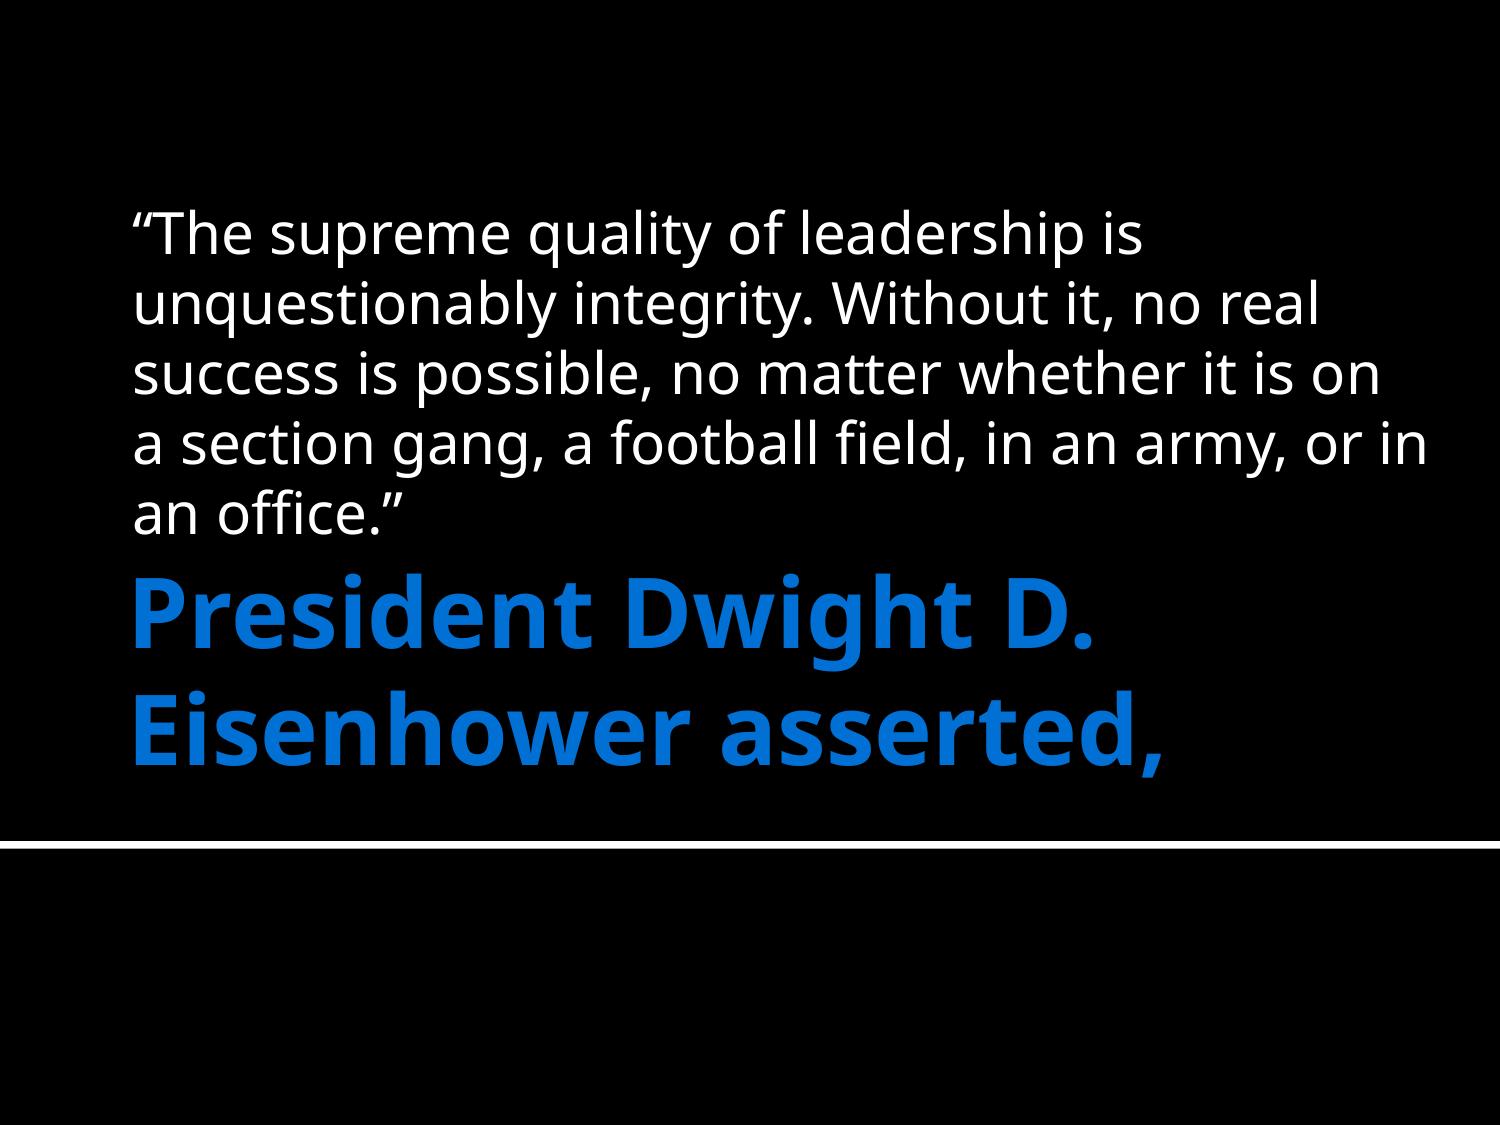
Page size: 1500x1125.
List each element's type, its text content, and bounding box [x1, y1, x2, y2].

subtitle “The supreme quality of leadership is unquestionably integrity. Without it, no real success is possible, no matter whether it is on a section gang, a football field, in an army, or in an office.” [112, 137, 1438, 546]
title President Dwight D. Eisenhower asserted, [112, 550, 1438, 825]
